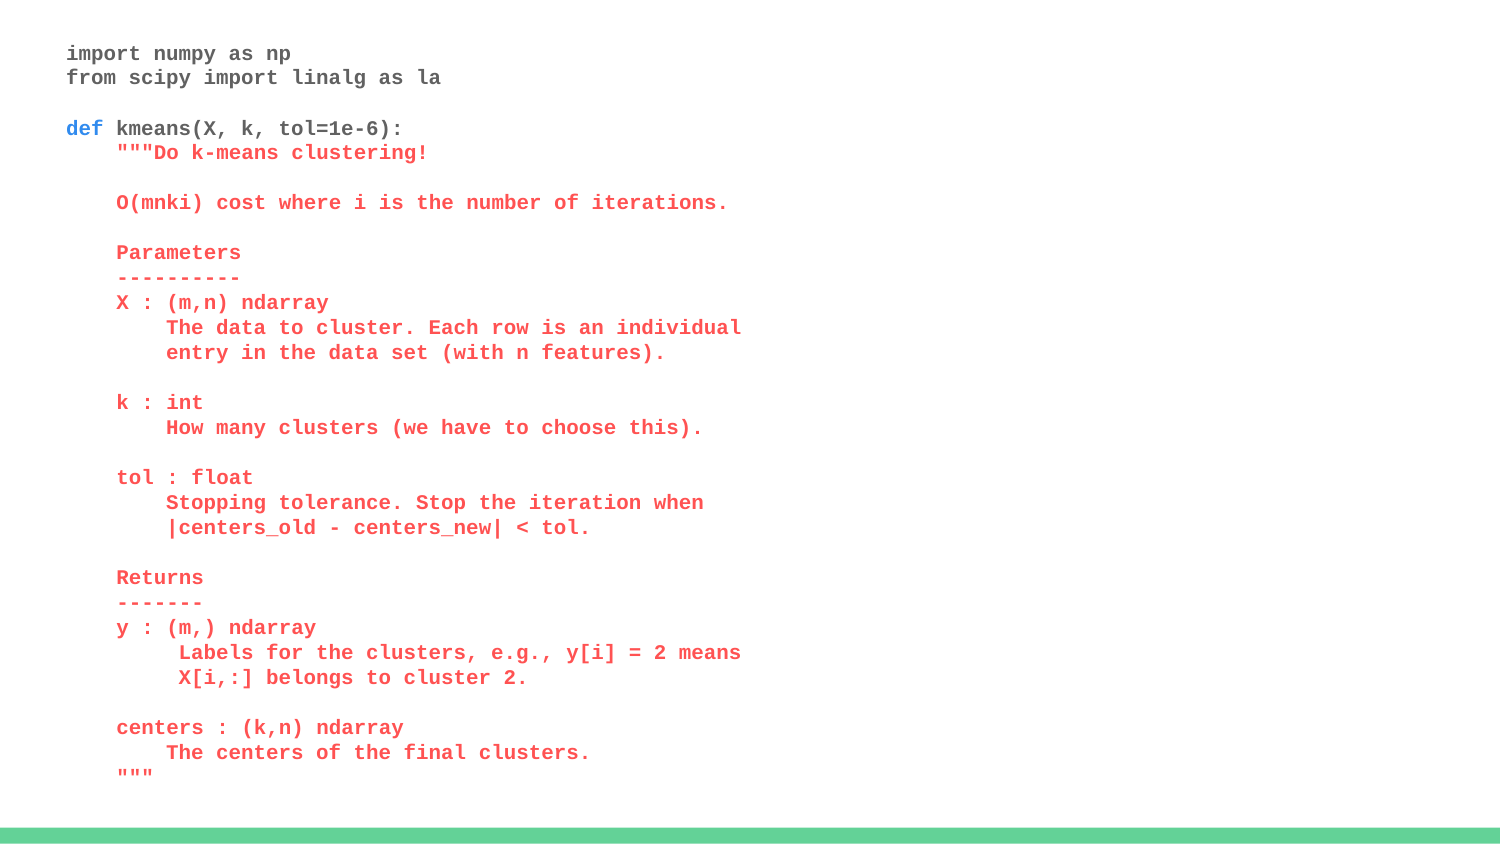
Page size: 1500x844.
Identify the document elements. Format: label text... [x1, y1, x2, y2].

list import numpy as np from scipy import linalg as la def kmeans(X, k, tol=1e-6): """Do k-means clustering! O(mnki) cost where i is the number of iterations. Parameters ---------- X : (m,n) ndarray The data to cluster. Each row is an individual entry in the data set (with n features). k : int How many clusters (we have to choose this). tol : float Stopping tolerance. Stop the iteration when |centers_old - centers_new| < tol. Returns ------- y : (m,) ndarray Labels for the clusters, e.g., y[i] = 2 means X[i,:] belongs to cluster 2. centers : (k,n) ndarray The centers of the final clusters. """ [51, 48, 1449, 750]
